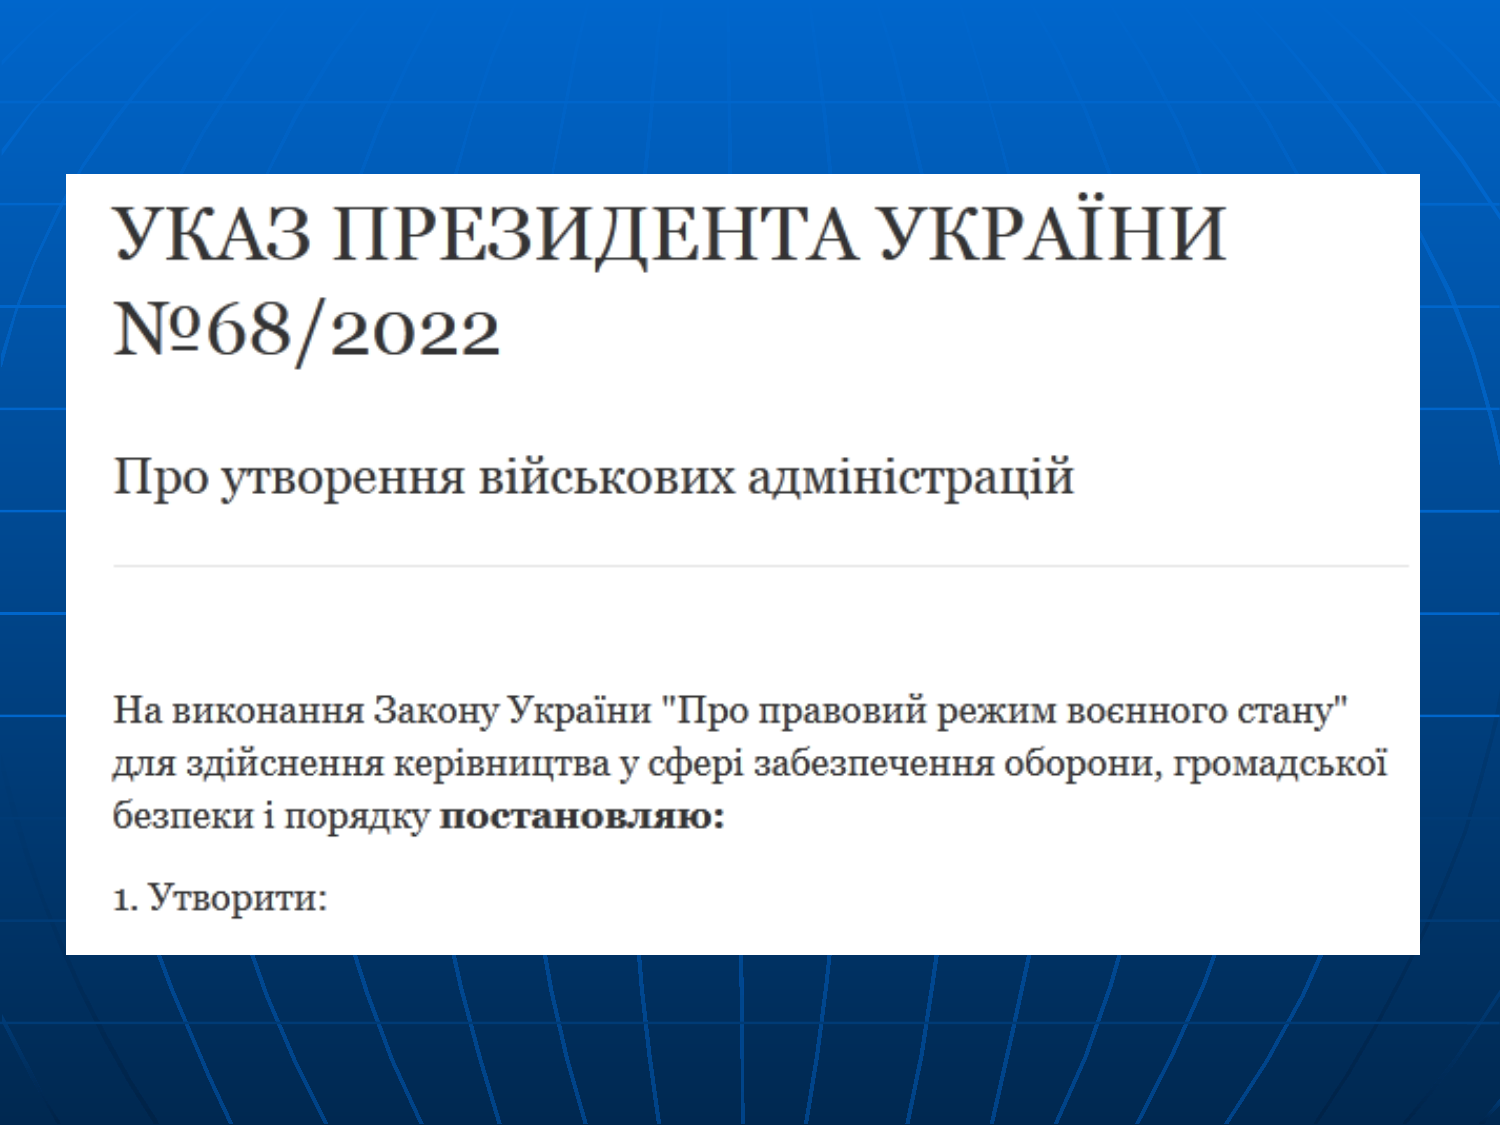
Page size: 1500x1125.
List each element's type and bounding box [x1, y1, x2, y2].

list [75, 262, 1425, 1006]
picture [66, 174, 1420, 955]
